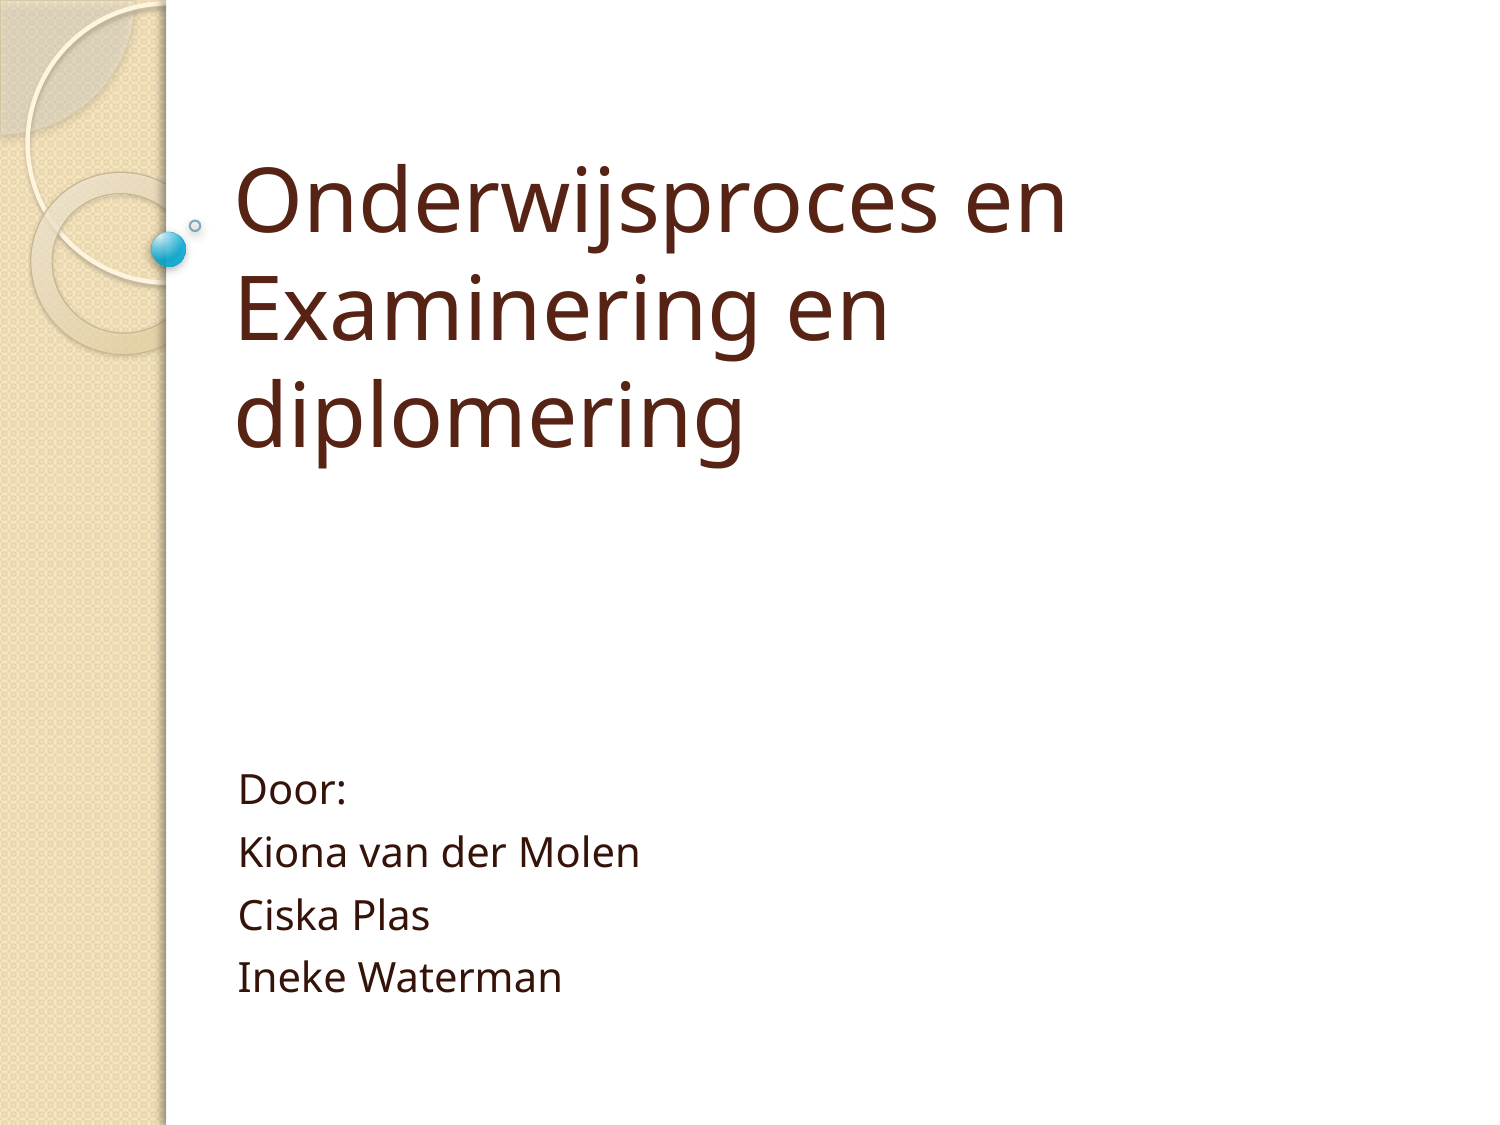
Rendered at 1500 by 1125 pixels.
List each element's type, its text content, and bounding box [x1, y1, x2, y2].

title Onderwijsproces en Examinering en diplomering [218, 231, 1434, 474]
subtitle Door: Kiona van der Molen Ciska Plas Ineke Waterman [218, 763, 1434, 1051]
